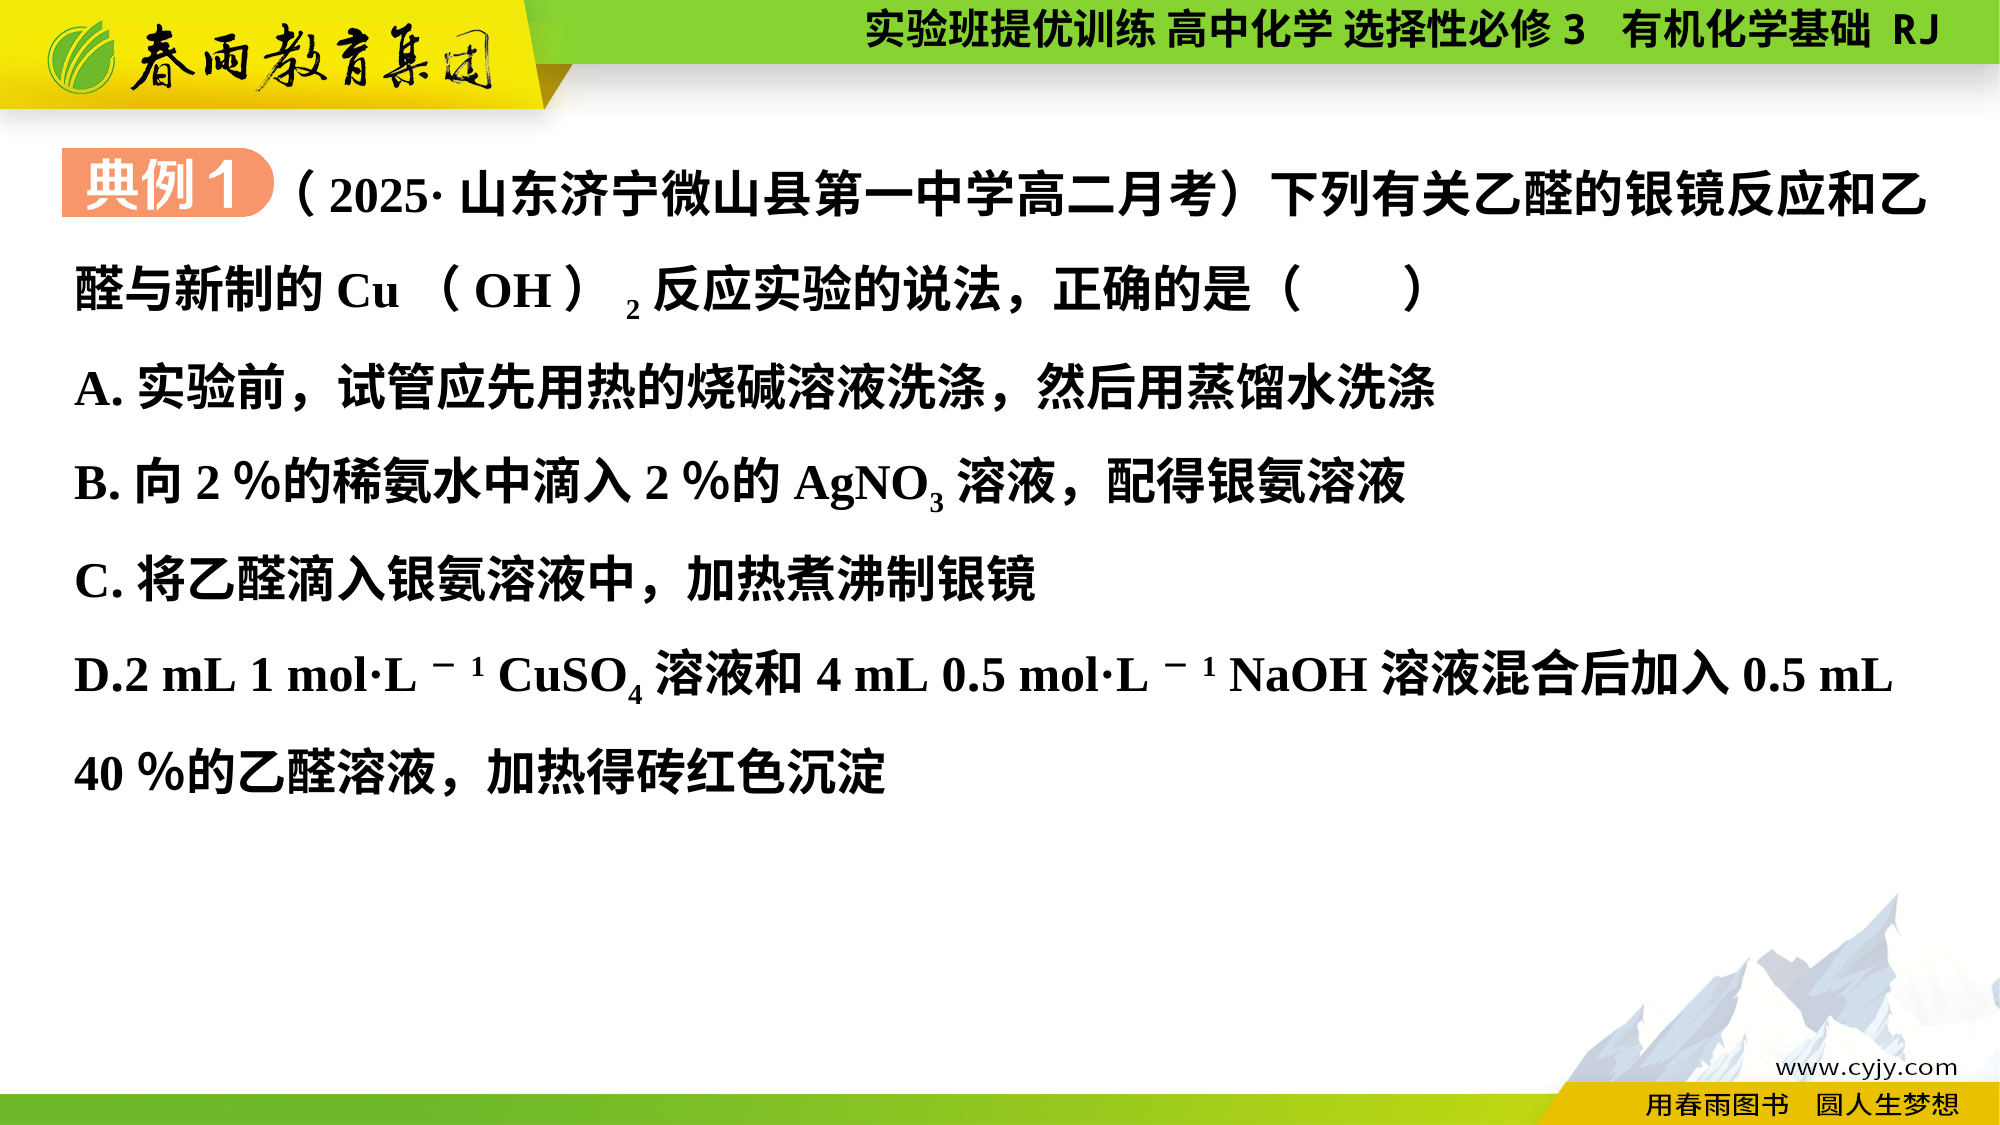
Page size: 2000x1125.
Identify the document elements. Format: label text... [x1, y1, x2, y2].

list （2025·山东济宁微山县第一中学高二月考）下列有关乙醛的银镜反应和乙醛与新制的Cu（OH）2反应实验的说法，正确的是（ ） A.实验前，试管应先用热的烧碱溶液洗涤，然后用蒸馏水洗涤 B.向2％的稀氨水中滴入2％的AgNO3溶液，配得银氨溶液 C.将乙醛滴入银氨溶液中，加热煮沸制银镜 D.2 mL 1 mol·L－1 CuSO4溶液和4 mL 0.5 mol·L－1 NaOH溶液混合后加入0.5 mL 40％的乙醛溶液，加热得砖红色沉淀 [59, 125, 1944, 777]
picture [0, 0, 2000, 1125]
